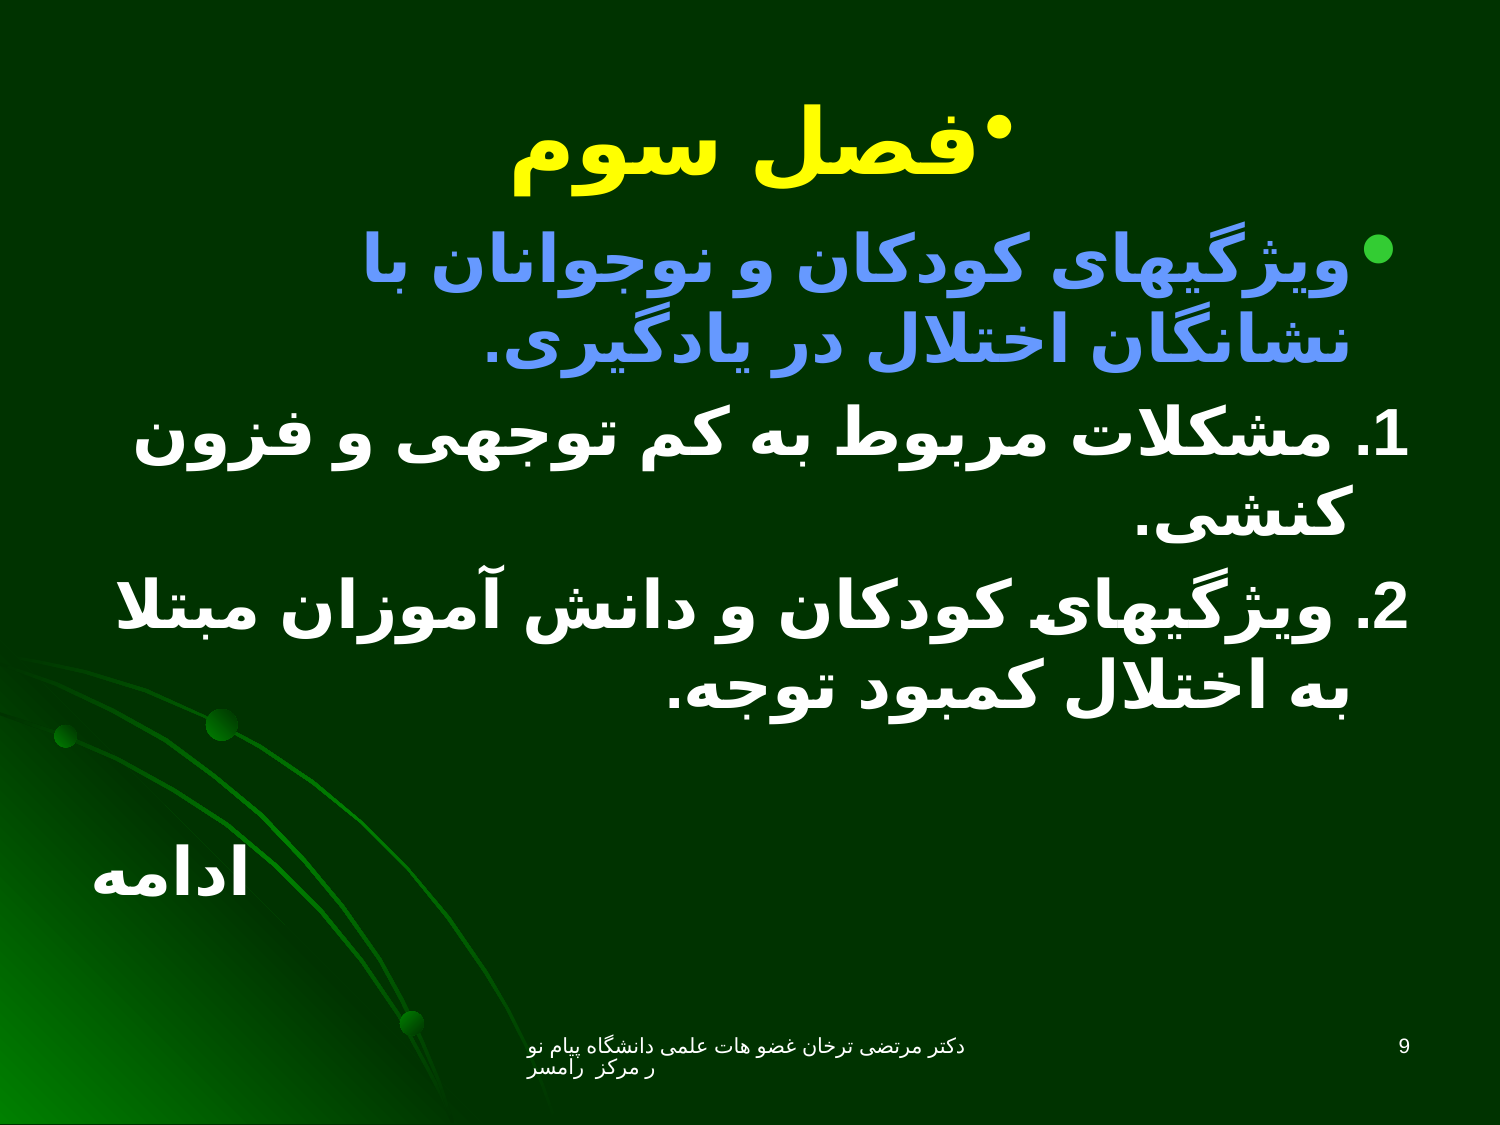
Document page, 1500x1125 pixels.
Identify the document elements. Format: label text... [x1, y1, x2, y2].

title فصل سوم [74, 0, 1426, 207]
footer دکتر مرتضی ترخان غضو هات علمی دانشگاه پیام نور مرکز رامسر [512, 1024, 988, 1101]
slide_number 9 [1074, 1024, 1426, 1101]
list ویژگیهای کودکان و نوجوانان با نشانگان اختلال در یادگیری. 1. مشکلات مربوط به کم توجهی و فزون کنشی. 2. ویژگیهای کودکان و دانش آموزان مبتلا به اختلال کمبود توجه. ادامه [74, 207, 1426, 988]
